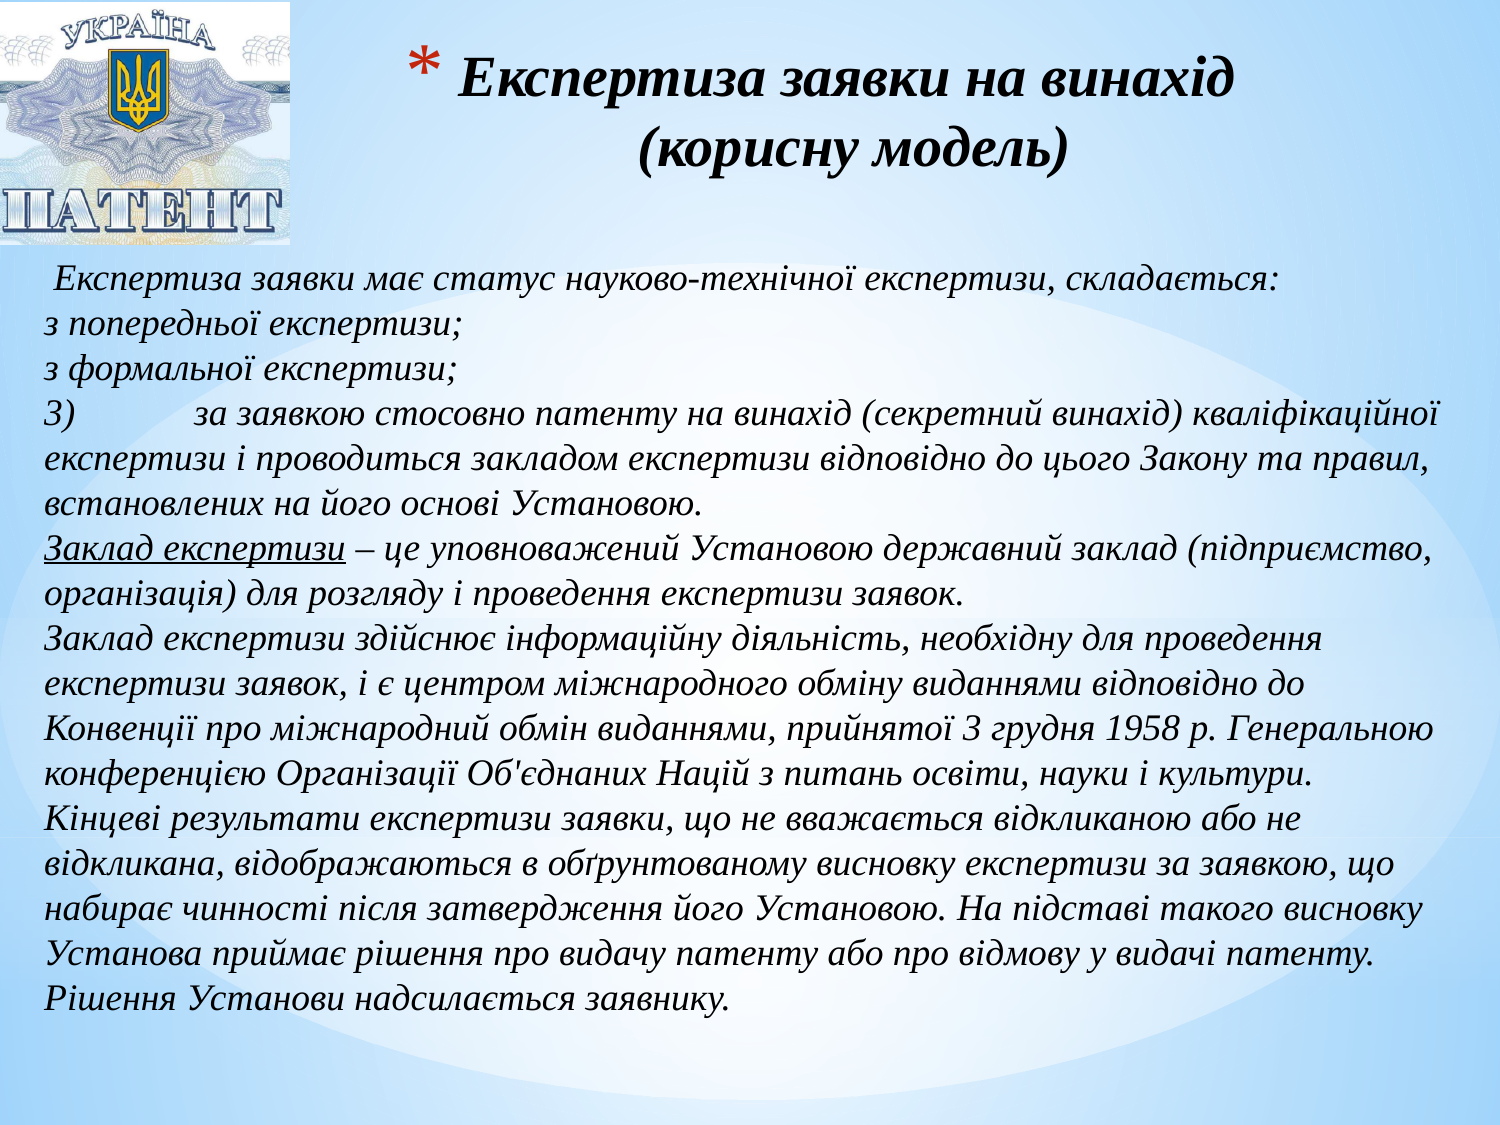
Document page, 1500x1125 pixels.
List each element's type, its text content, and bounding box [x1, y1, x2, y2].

title Експертиза заявки на винахід (корисну модель) [295, 30, 1427, 209]
picture [0, 2, 290, 245]
text_box Експертиза заявки має статус науково-технічної експертизи, складається: з попередньої експертизи; з формальної експертизи; 3) за заявкою стосовно патенту на винахід (секретний винахід) кваліфікаційної експертизи і проводиться закладом експертизи відповідно до цього Закону та правил, встановлених на його основі Установою. Заклад експертизи – це уповноважений Установою державний заклад (підприємство, організація) для розгляду і проведення експертизи заявок. Заклад експертизи здійснює інформаційну діяльність, необхідну для проведення експертизи заявок, і є центром міжнародного обміну виданнями відповідно до Конвенції про міжнародний обмін виданнями, прийнятої 3 грудня 1958 р. Генеральною конференцією Організації Об'єднаних Націй з питань освіти, науки і культури. Кінцеві результати експертизи заявки, що не вважається відкликаною або не відкликана, відображаються в обґрунтованому висновку експертизи за заявкою, що набирає чинності після затвердження його Установою. На підставі такого висновку Установа приймає рішення про видачу патенту або про відмову у видачі патенту. Рішення Установи надсилається заявнику. [29, 245, 1483, 1025]
